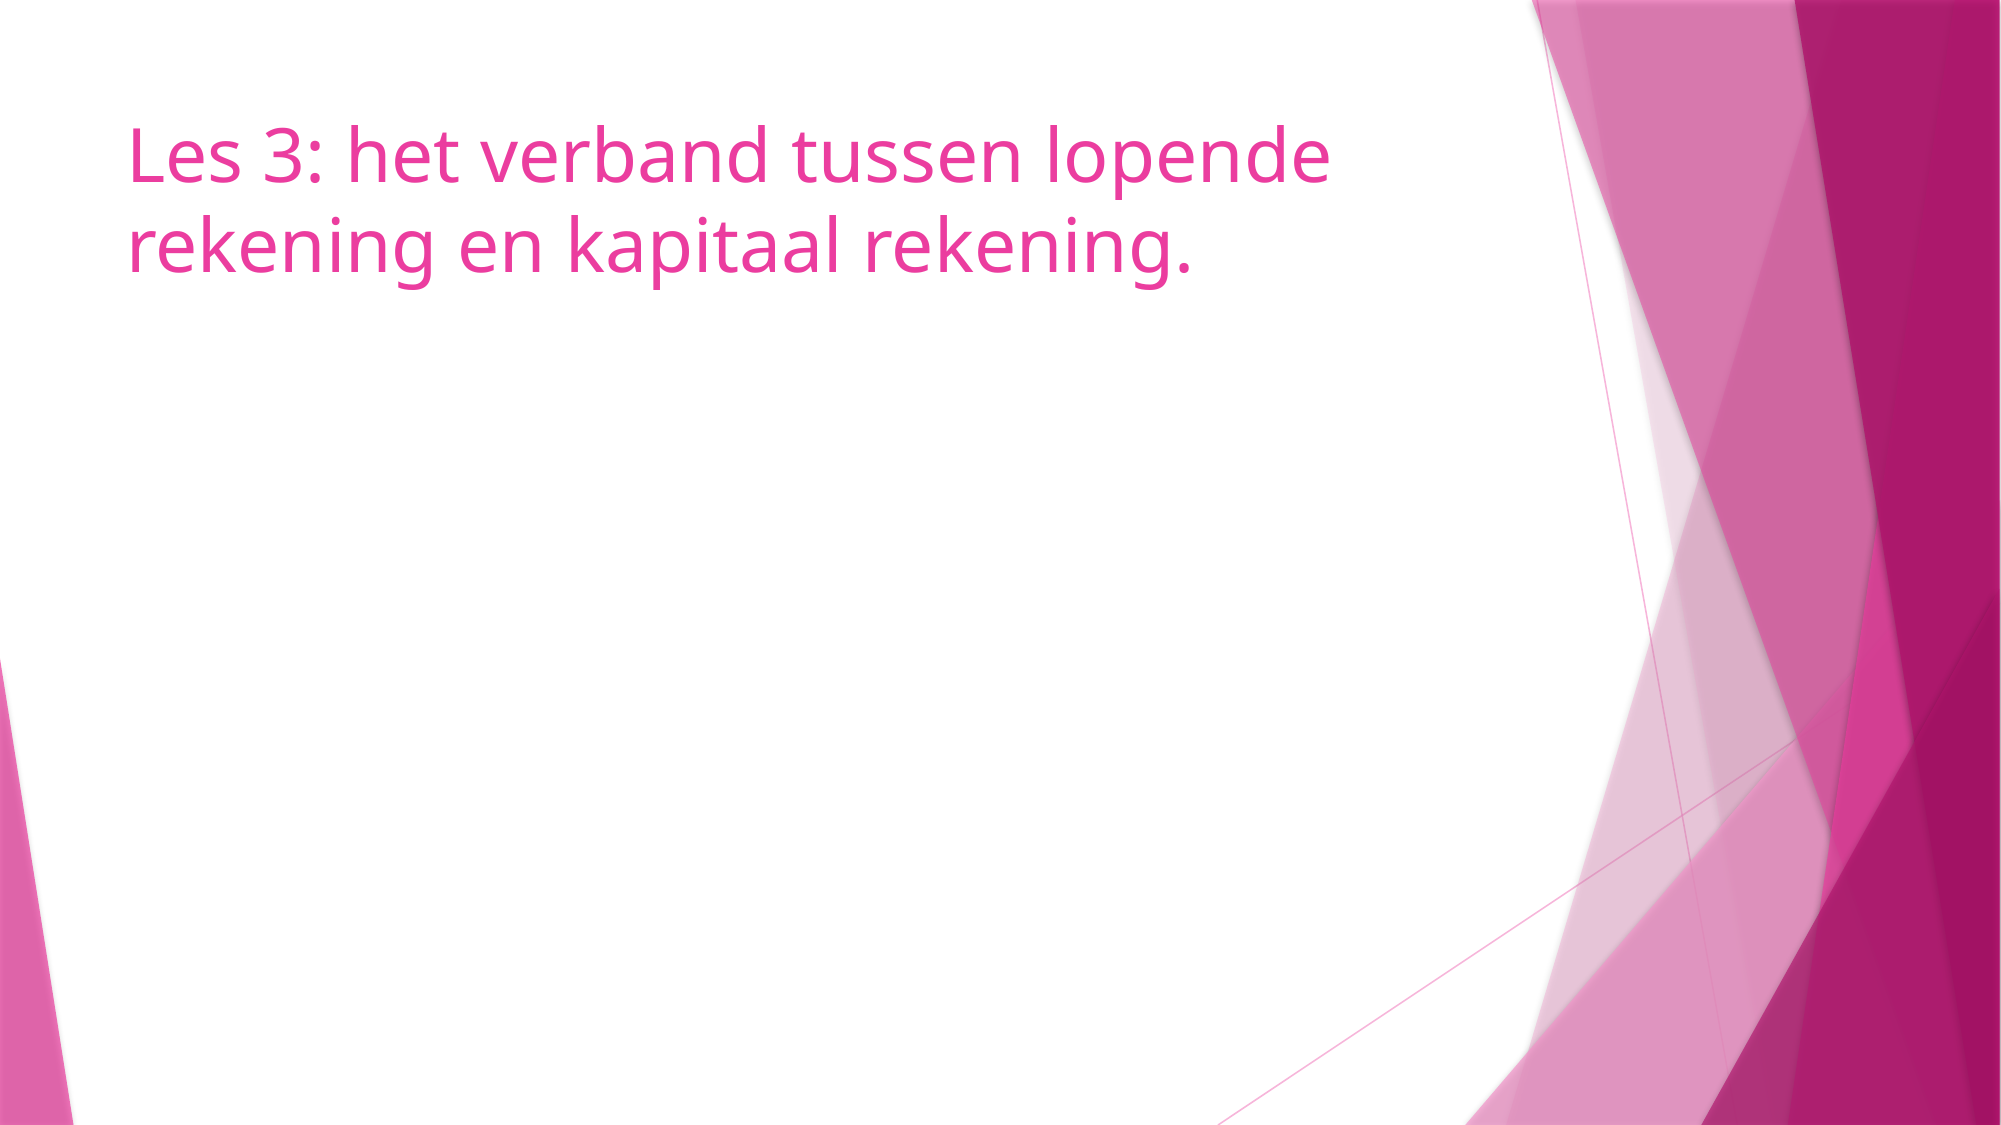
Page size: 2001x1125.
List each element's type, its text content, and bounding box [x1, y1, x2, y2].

title Les 3: het verband tussen lopende rekening en kapitaal rekening. [111, 99, 1522, 317]
